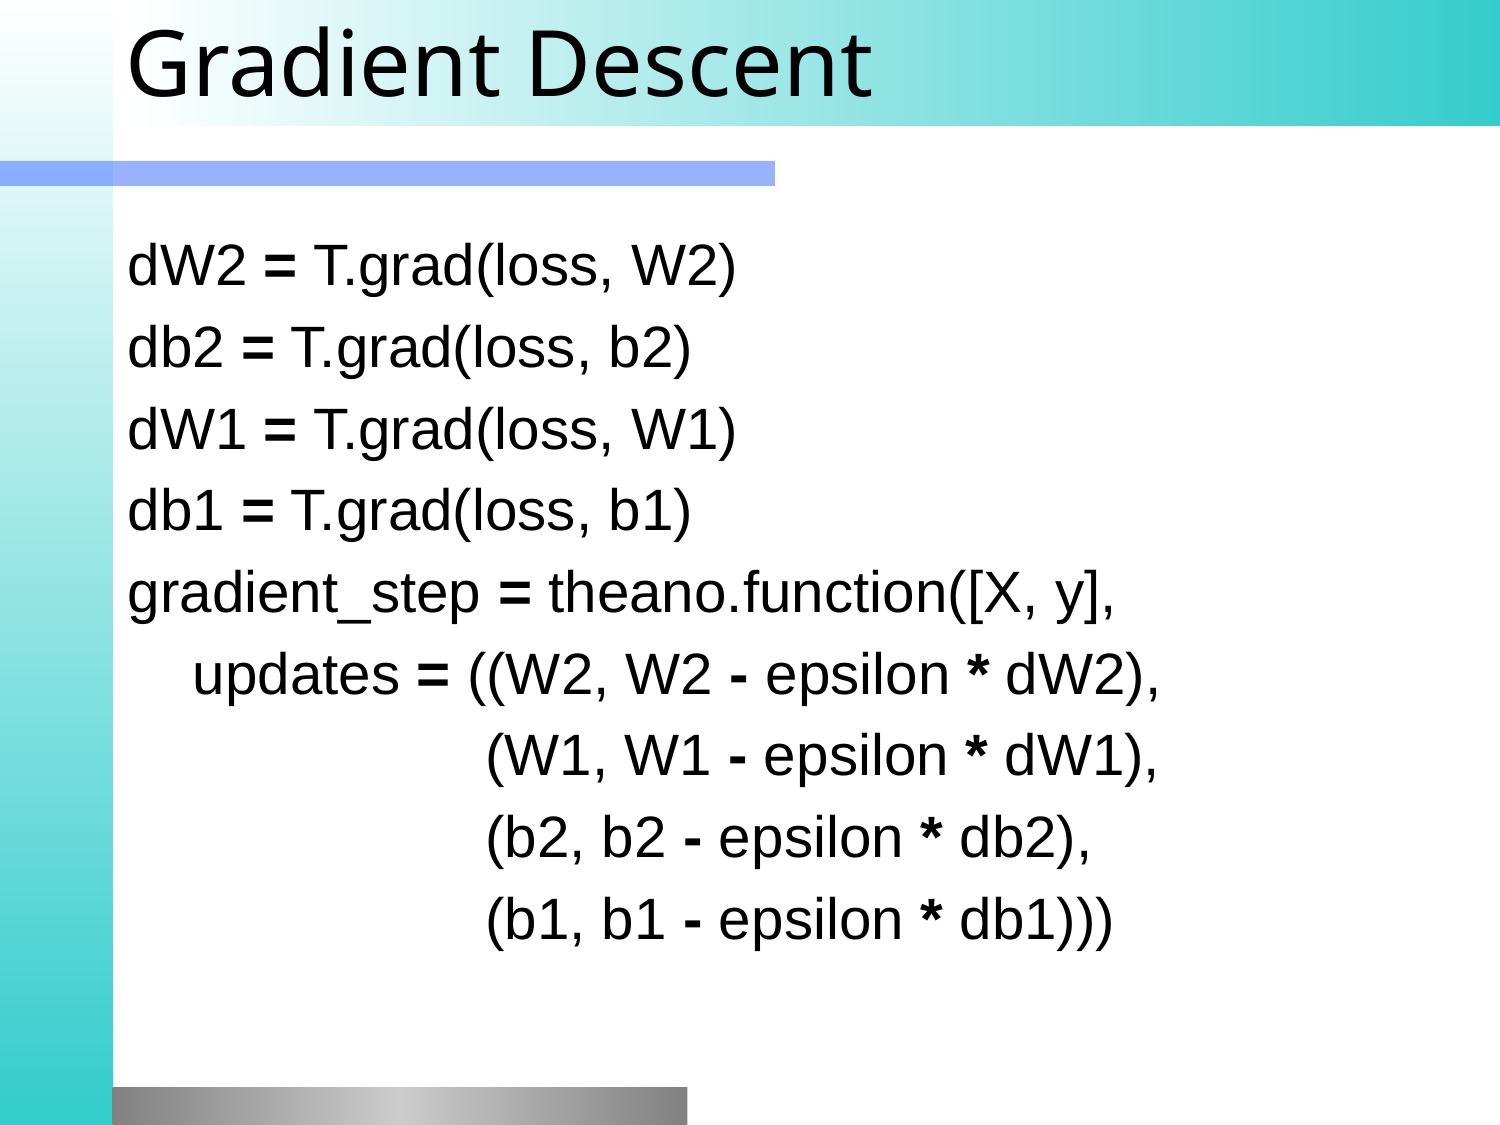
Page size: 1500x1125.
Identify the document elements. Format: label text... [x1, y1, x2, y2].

title Gradient Descent [110, 0, 1386, 121]
list dW2 = T.grad(loss, W2) db2 = T.grad(loss, b2) dW1 = T.grad(loss, W1) db1 = T.grad(loss, b1) gradient_step = theano.function([X, y], updates = ((W2, W2 - epsilon * dW2), (W1, W1 - epsilon * dW1), (b2, b2 - epsilon * db2), (b1, b1 - epsilon * db1))) [112, 219, 1388, 1073]
